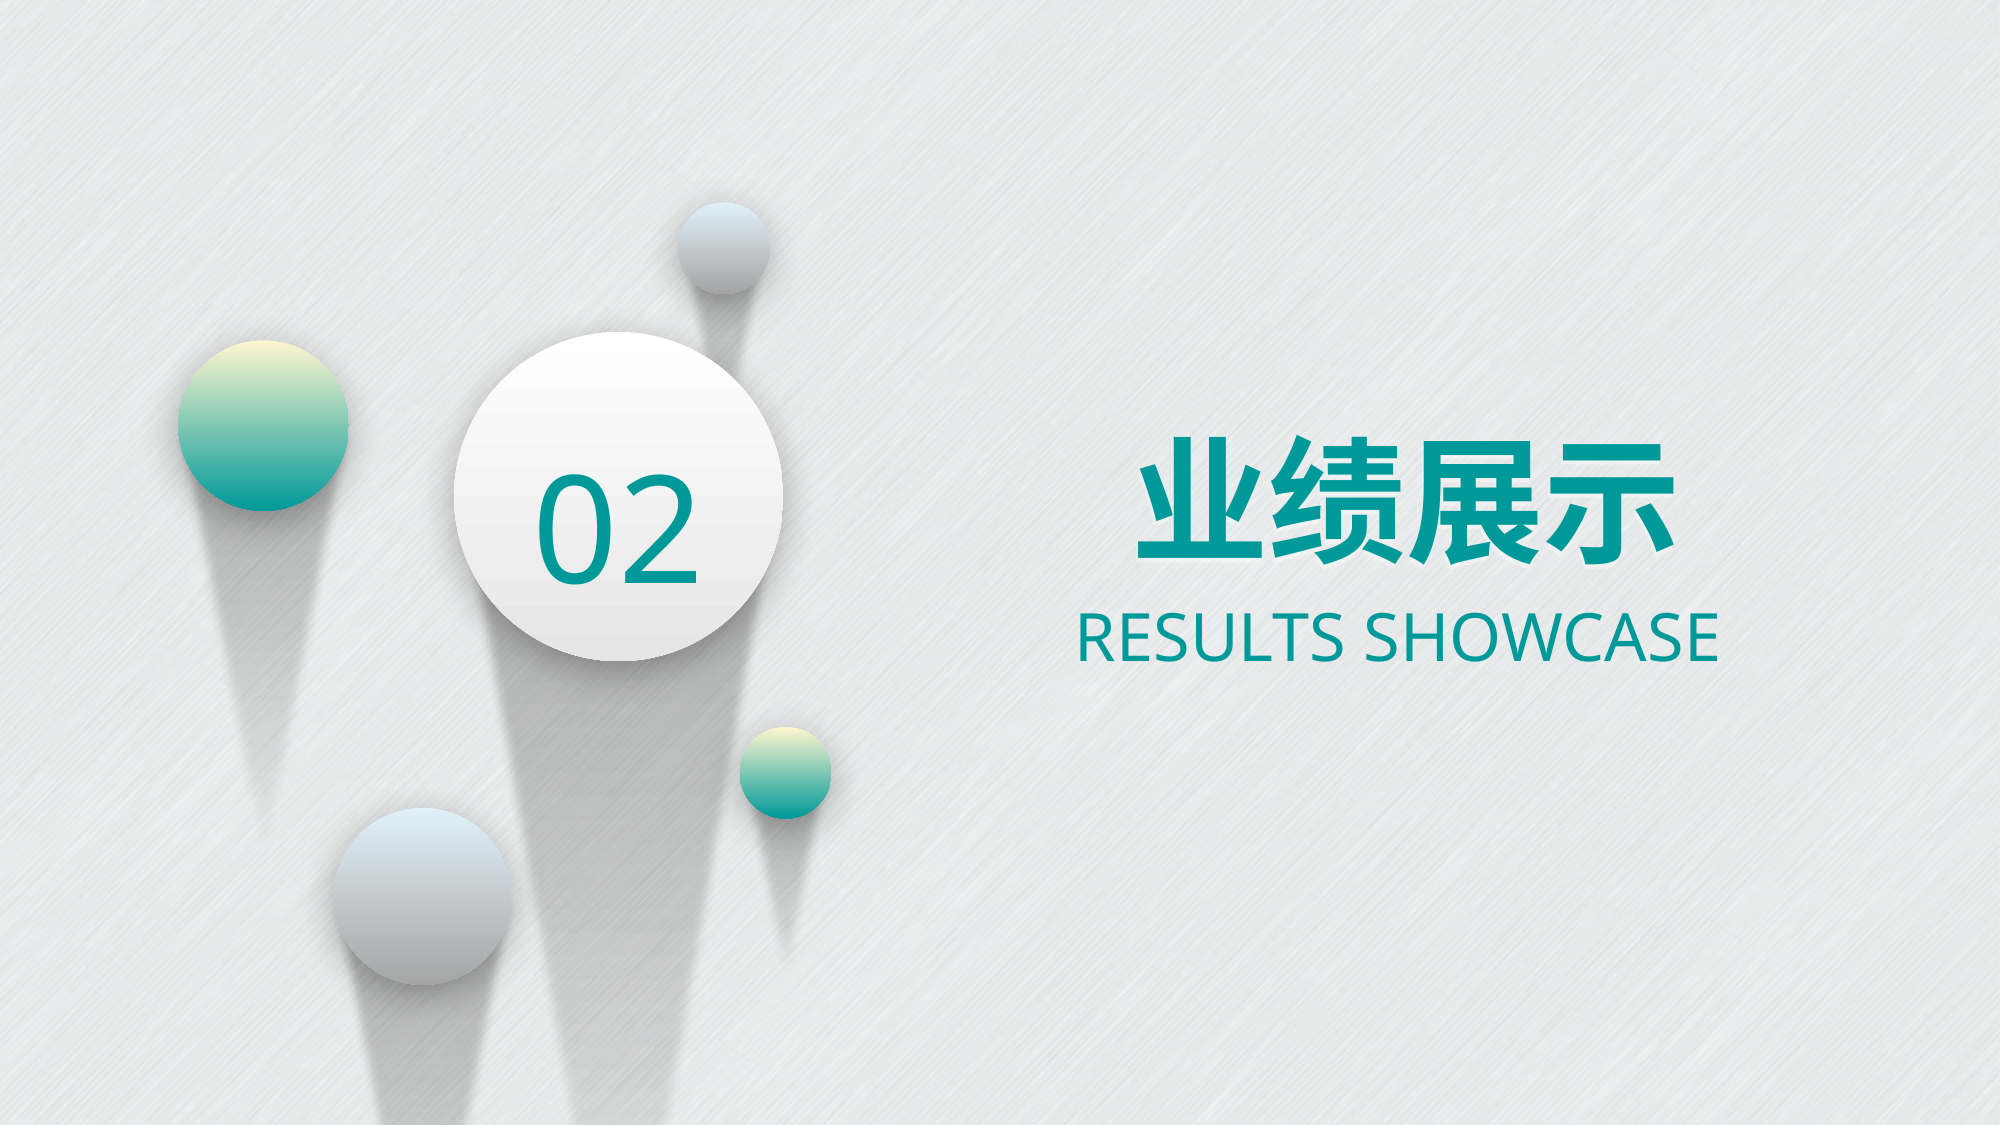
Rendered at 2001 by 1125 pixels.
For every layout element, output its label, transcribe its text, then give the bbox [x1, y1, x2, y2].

text_box 业绩展示 [1116, 407, 1697, 587]
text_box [0, 0, 2000, 1125]
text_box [735, 726, 837, 1023]
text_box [673, 202, 775, 331]
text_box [452, 331, 786, 1125]
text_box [169, 340, 359, 890]
text_box RESULTS SHOWCASE [1060, 587, 1754, 683]
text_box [325, 807, 521, 1125]
